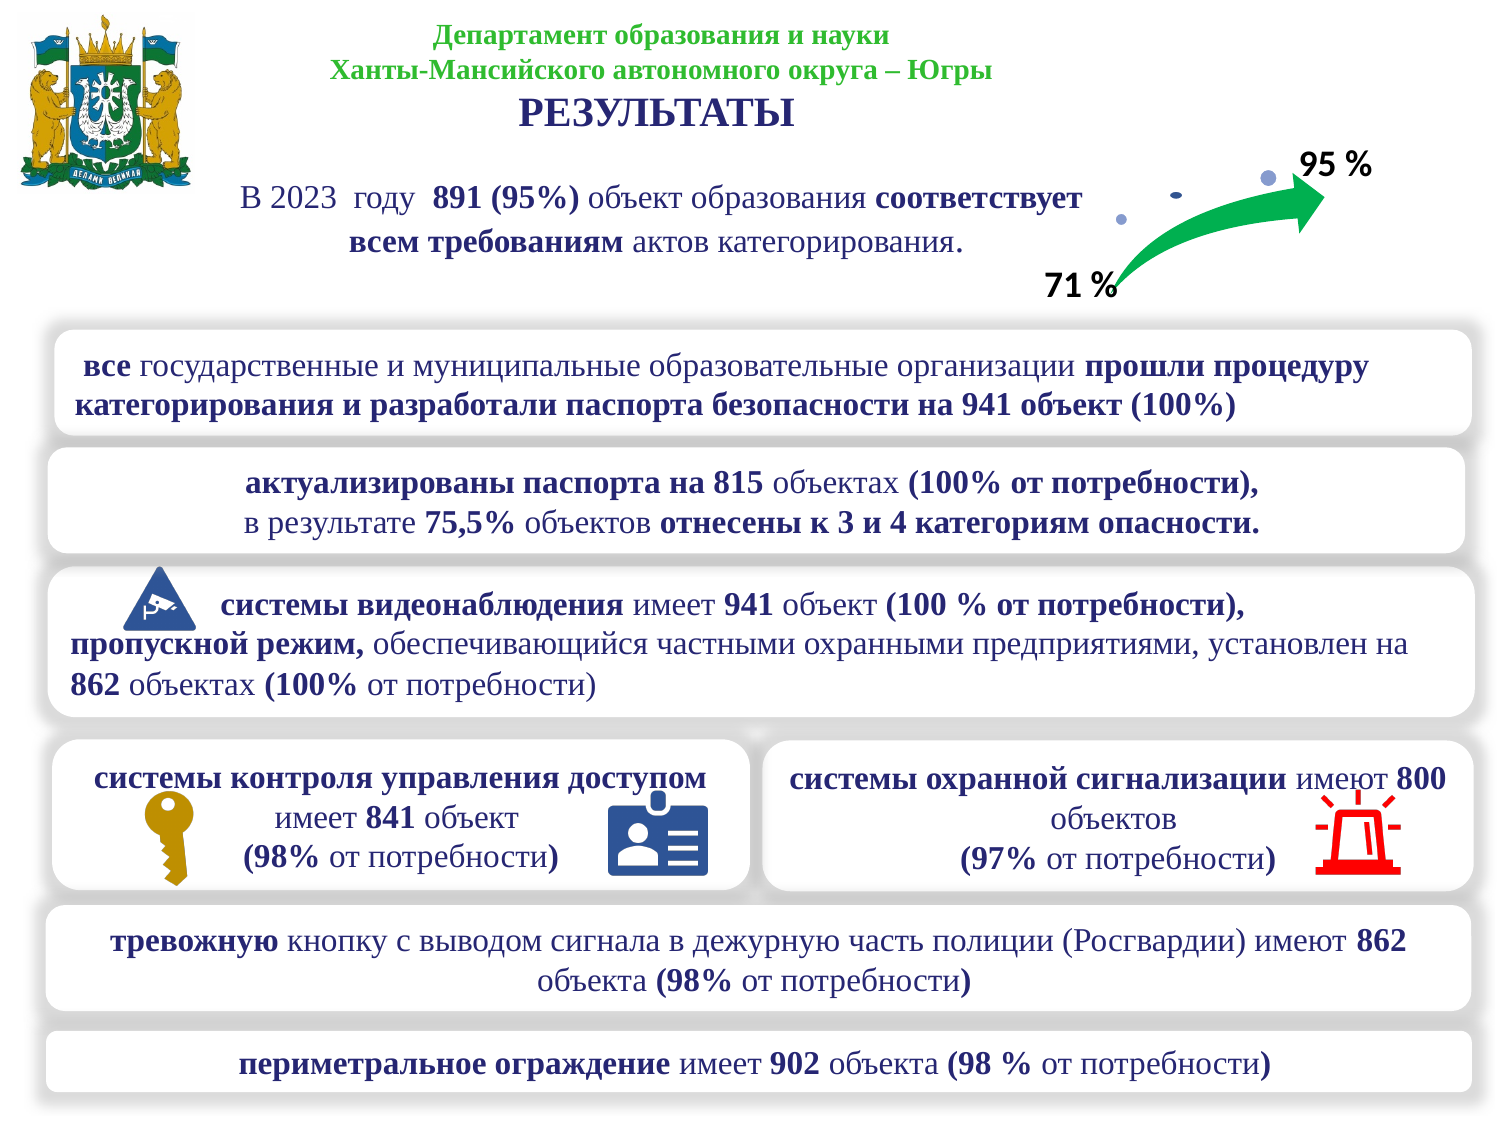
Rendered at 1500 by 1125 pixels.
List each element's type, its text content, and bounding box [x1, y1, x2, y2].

picture [112, 782, 232, 894]
text_box системы контроля управления доступом имеет 841 объект (98% от потребности) [51, 738, 751, 887]
picture [119, 558, 200, 639]
text_box актуализированы паспорта на 815 объектах (100% от потребности), в результате 75,5% объектов отнесены к 3 и 4 категориям опасности. [46, 446, 1467, 555]
text_box все государственные и муниципальные образовательные организации прошли процедуру категорирования и разработали паспорта безопасности на 941 объект (100%) [53, 328, 1473, 431]
text_box периметральное ограждение имеет 902 объекта (98 % от потребности) [45, 1029, 1473, 1094]
text_box Департамент образования и науки Ханты-Мансийского автономного округа – Югры РЕЗУЛЬТАТЫ В 2023 году 891 (95%) объект образования соответствует всем требованиям актов категорирования. [206, 7, 1117, 311]
text_box системы видеонаблюдения имеет 941 объект (100 % от потребности), пропускной режим, обеспечивающийся частными охранными предприятиями, установлен на 862 объектах (100% от потребности) [46, 573, 1476, 719]
picture [598, 773, 718, 893]
picture [17, 12, 195, 194]
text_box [995, 137, 1476, 314]
text_box системы охранной сигнализации имеют 800 объектов (97% от потребности) [768, 739, 1475, 887]
text_box тревожную кнопку с выводом сигнала в дежурную часть полиции (Росгвардии) имеют 862 объекта (98% от потребности) [44, 903, 1473, 1012]
picture [1298, 772, 1418, 892]
